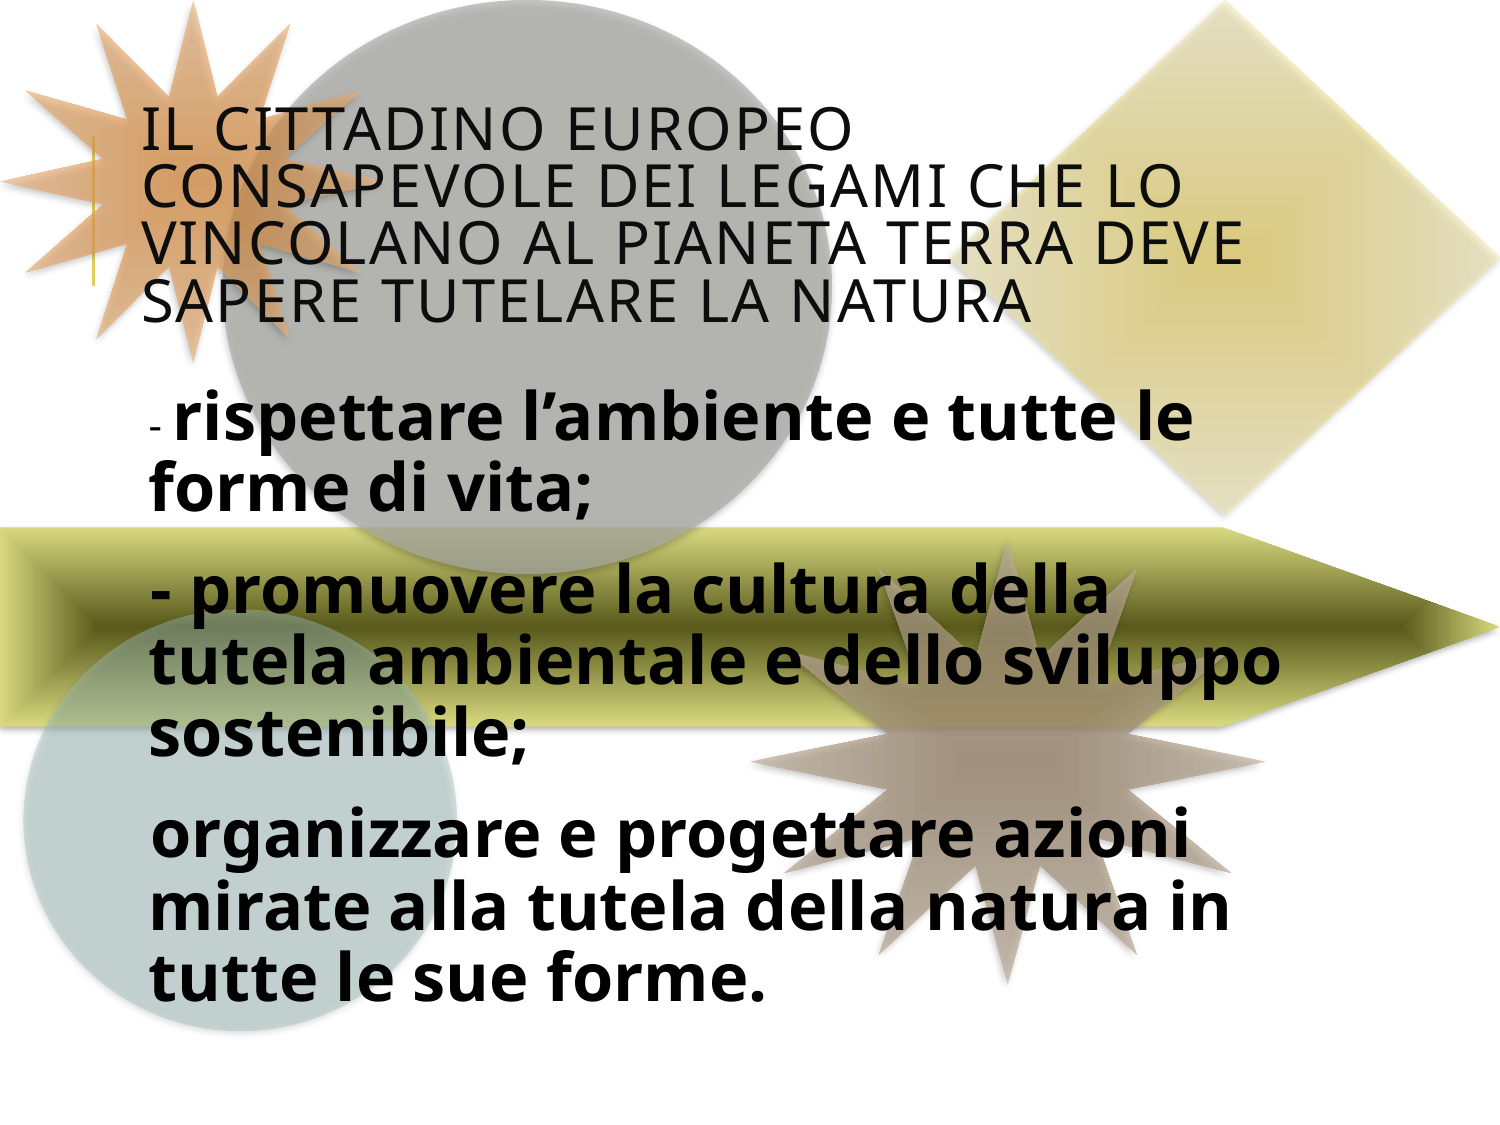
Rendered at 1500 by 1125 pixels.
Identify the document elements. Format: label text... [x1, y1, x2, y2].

title IL CITTADINO EUROPEO CONSAPEVOLE DEI LEGAMI CHE LO VINCOLANO AL PIANETA TERRA DEVE SAPERE TUTELARE LA NATURA [126, 96, 1322, 342]
list - rispettare l’ambiente e tutte le forme di vita; - promuovere la cultura della tutela ambientale e dello sviluppo sostenibile; organizzare e progettare azioni mirate alla tutela della natura in tutte le sue forme. [126, 375, 1322, 1035]
